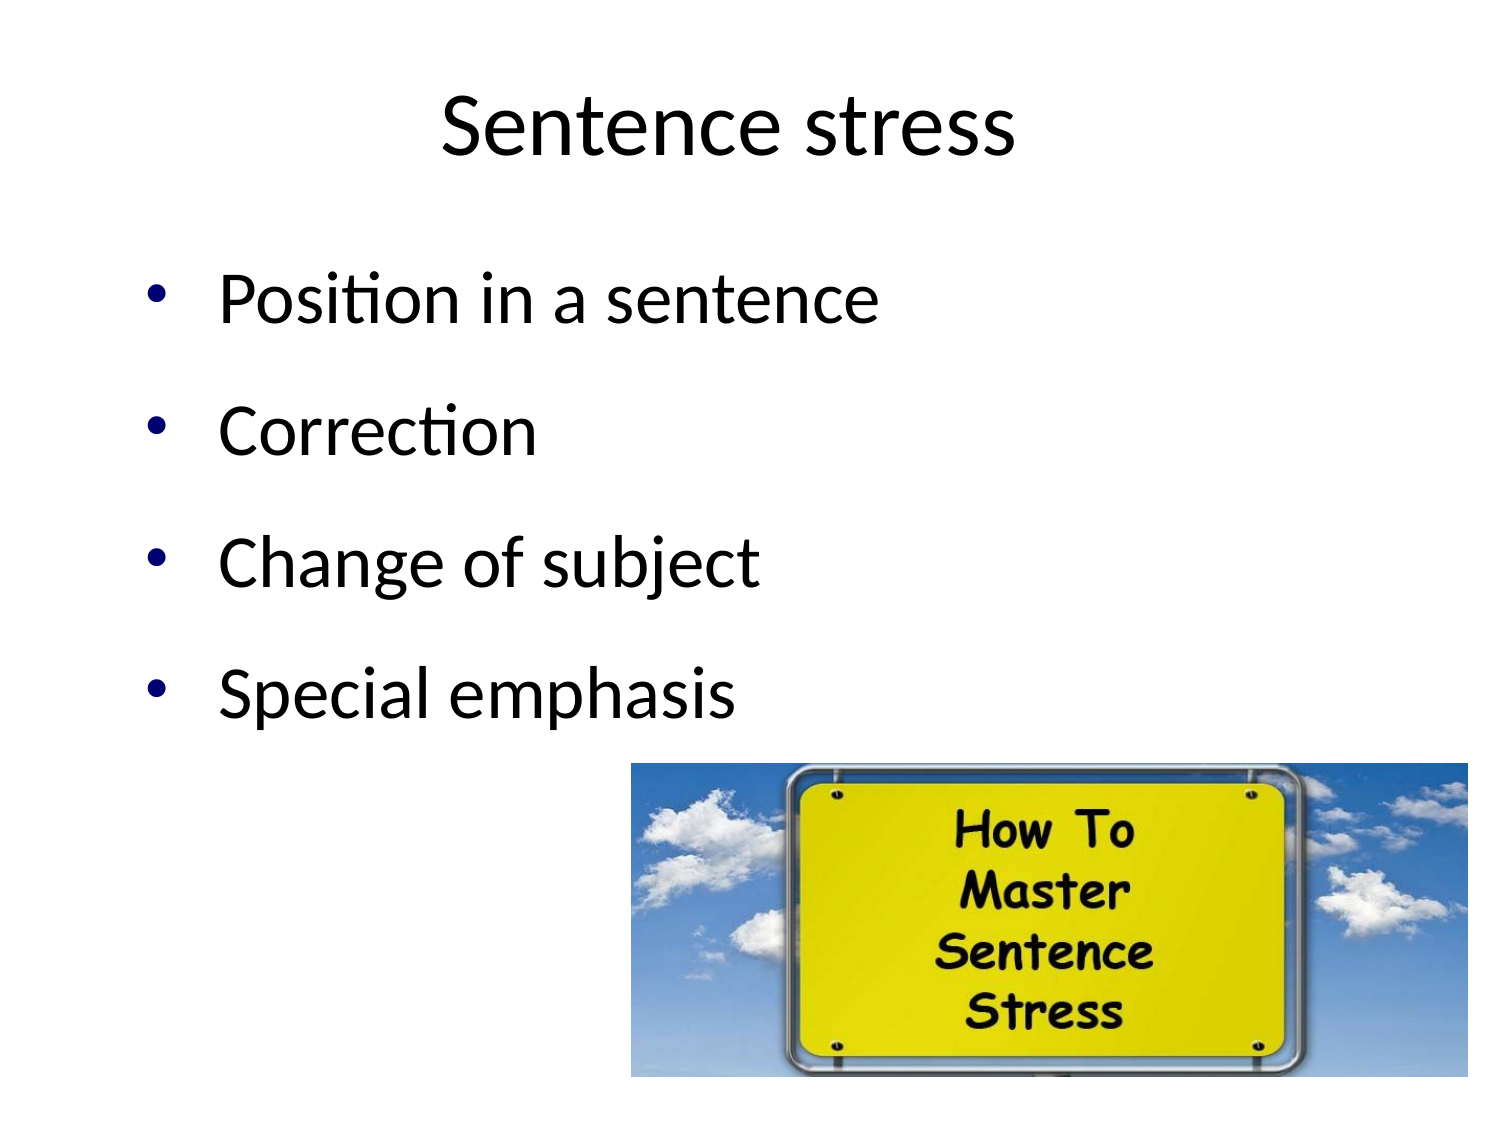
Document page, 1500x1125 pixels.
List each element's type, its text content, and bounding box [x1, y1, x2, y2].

picture [631, 762, 1469, 1077]
text_box Sentence stress [70, 66, 1388, 172]
text_box Position in a sentence Correction Change of subject Special emphasis [128, 241, 928, 807]
